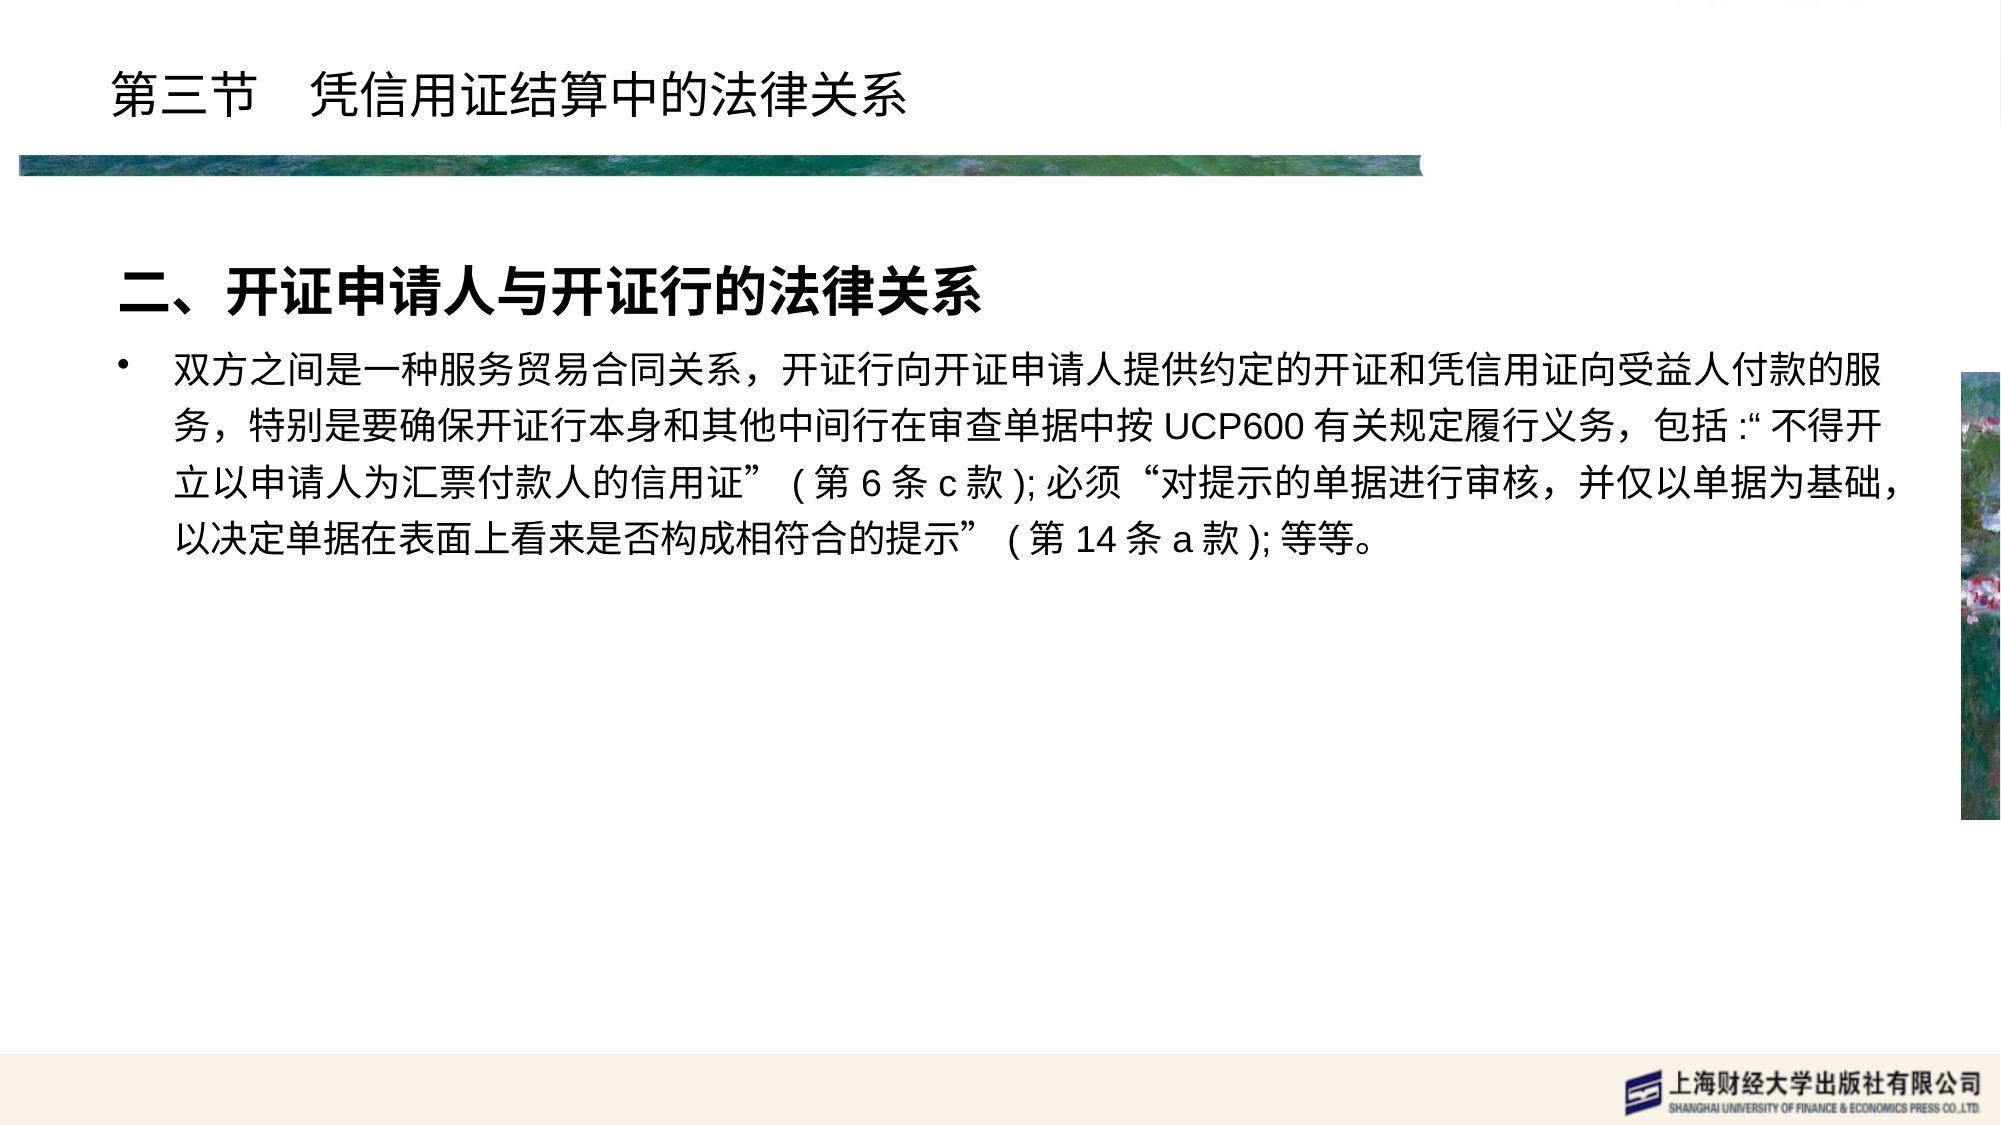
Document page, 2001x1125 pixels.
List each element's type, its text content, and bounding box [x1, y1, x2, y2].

list 二、开证申请人与开证行的法律关系 双方之间是一种服务贸易合同关系，开证行向开证申请人提供约定的开证和凭信用证向受益人付款的服务，特别是要确保开证行本身和其他中间行在审查单据中按UCP600有关规定履行义务，包括:“不得开立以申请人为汇票付款人的信用证”(第6条c款);必须“对提示的单据进行审核，并仅以单据为基础，以决定单据在表面上看来是否构成相符合的提示”(第14条a款);等等。 [102, 233, 1898, 1032]
picture [0, 0, 2001, 1125]
title 第三节 凭信用证结算中的法律关系 [94, 42, 1451, 146]
